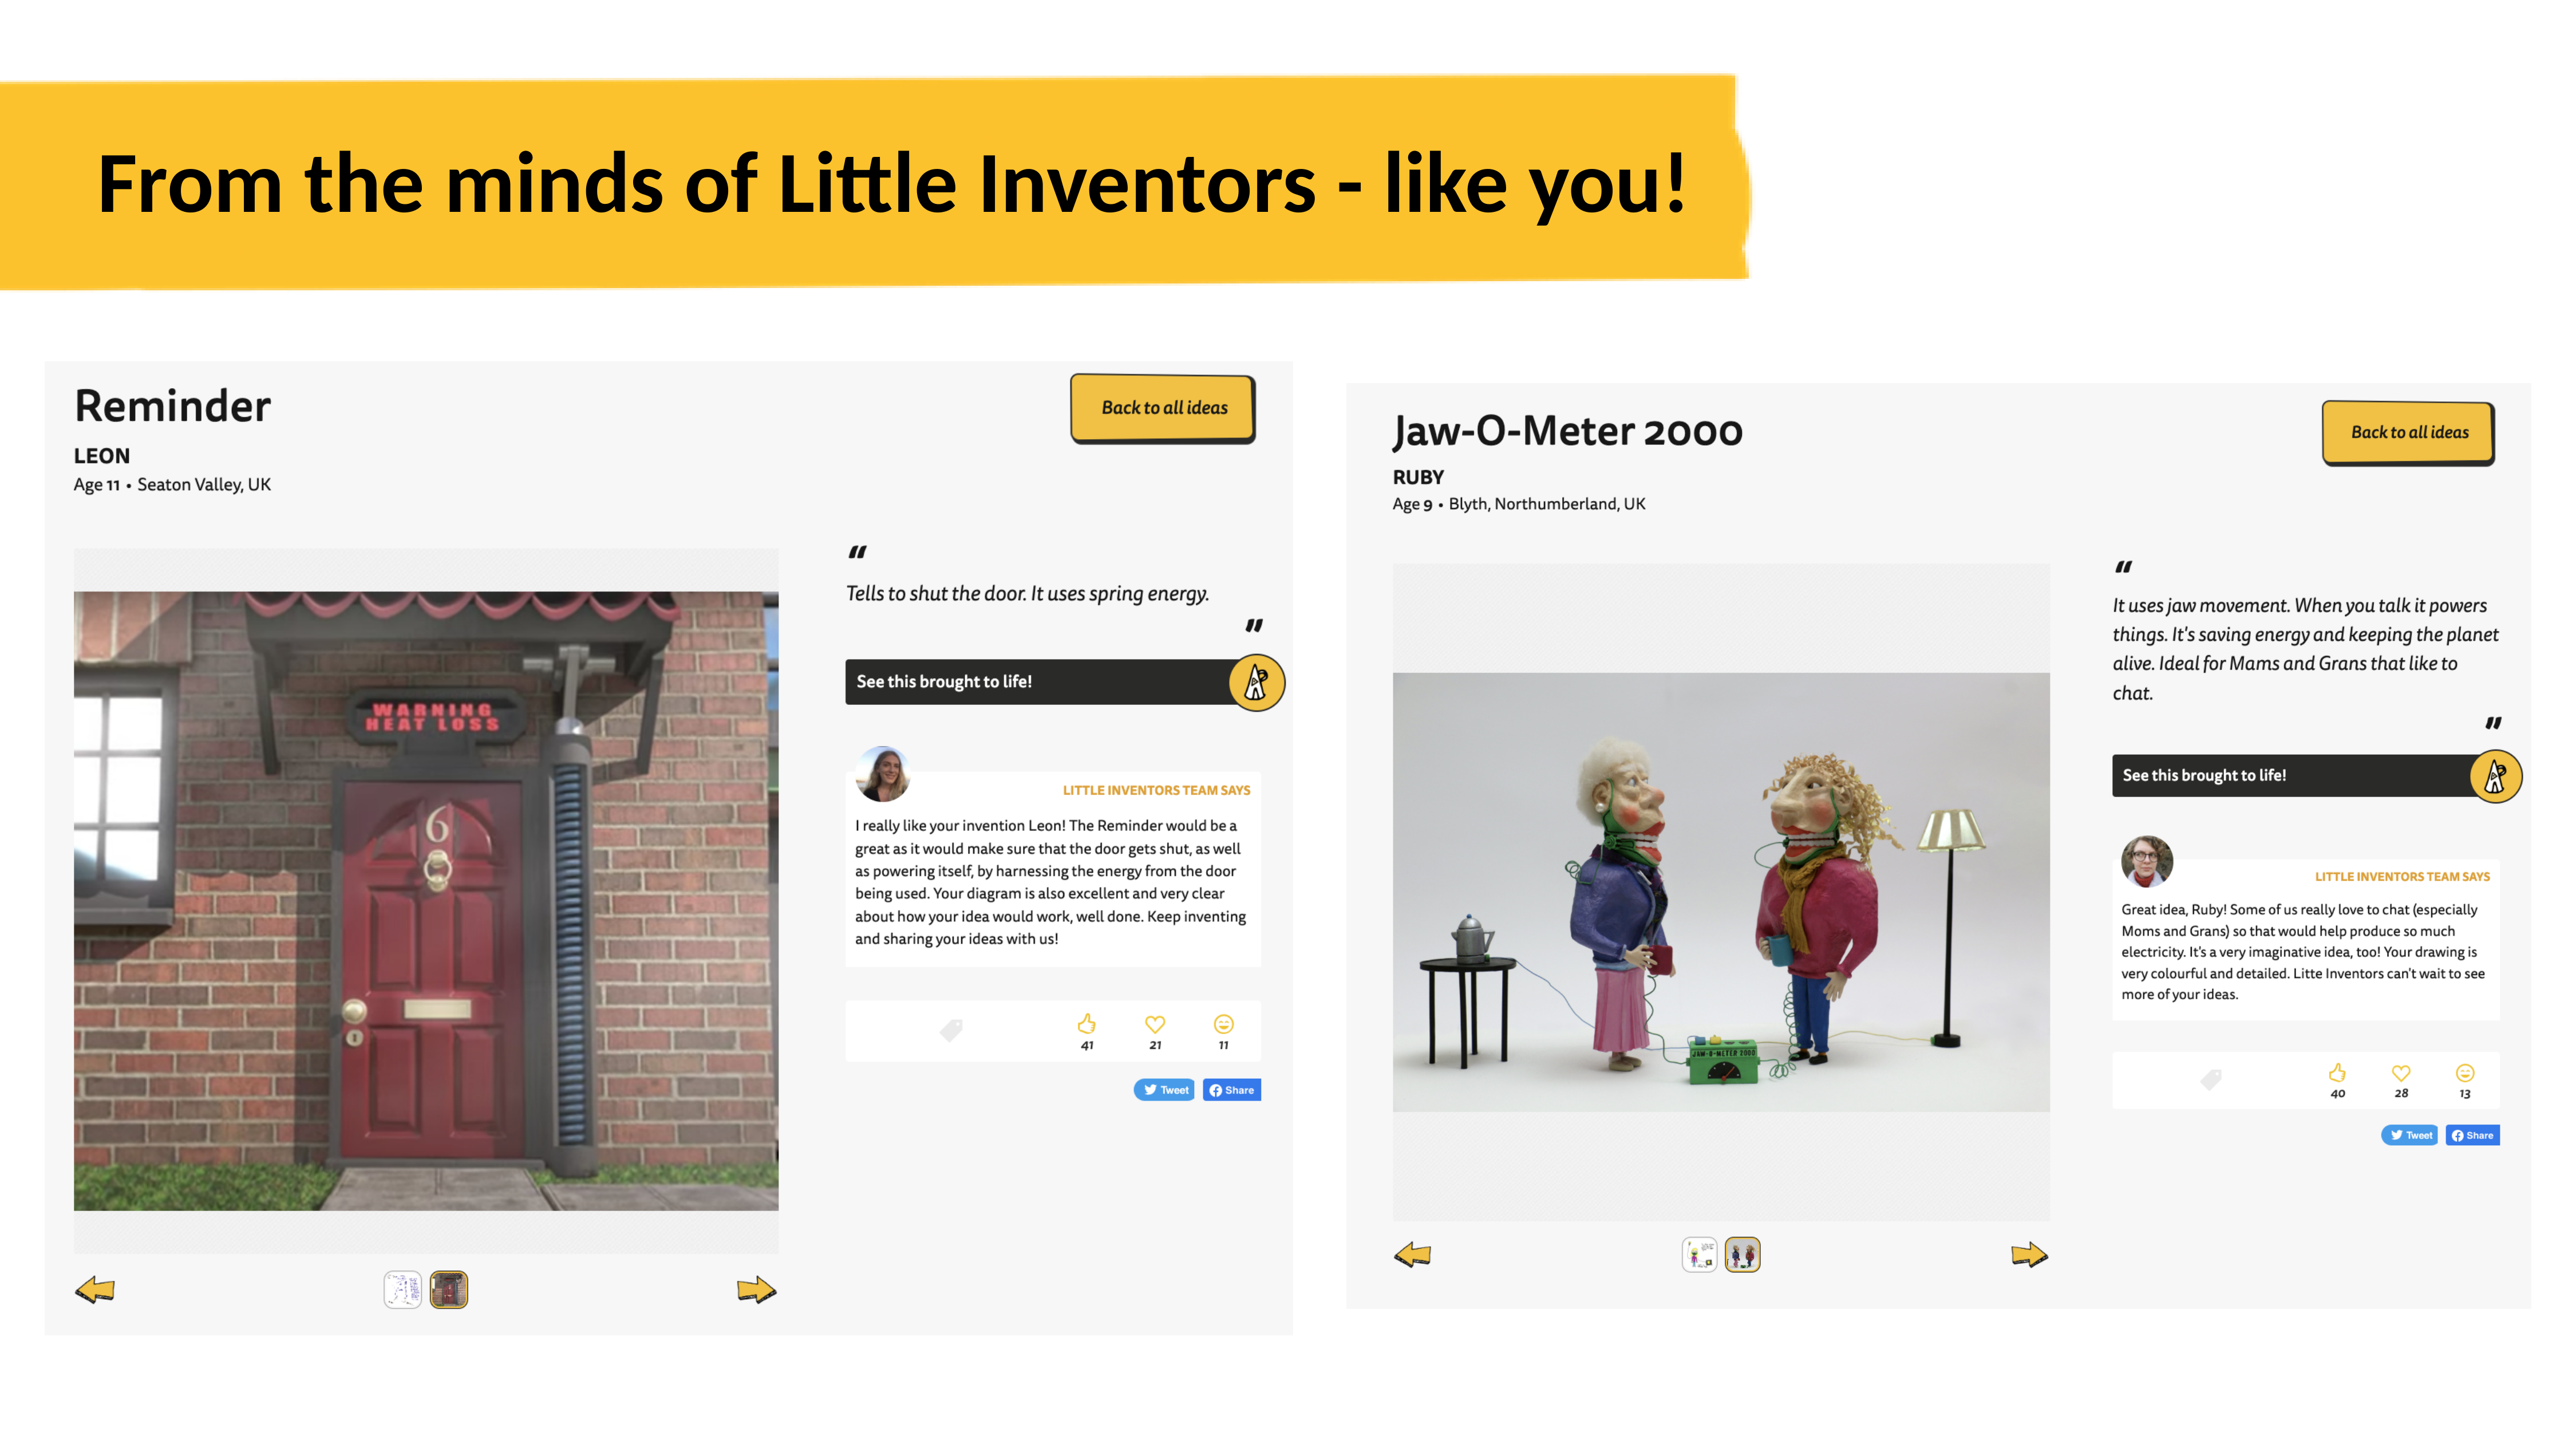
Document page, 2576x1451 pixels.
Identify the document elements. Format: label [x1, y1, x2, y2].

picture [0, 65, 1769, 295]
picture [1346, 383, 2531, 1309]
picture [45, 361, 1294, 1335]
